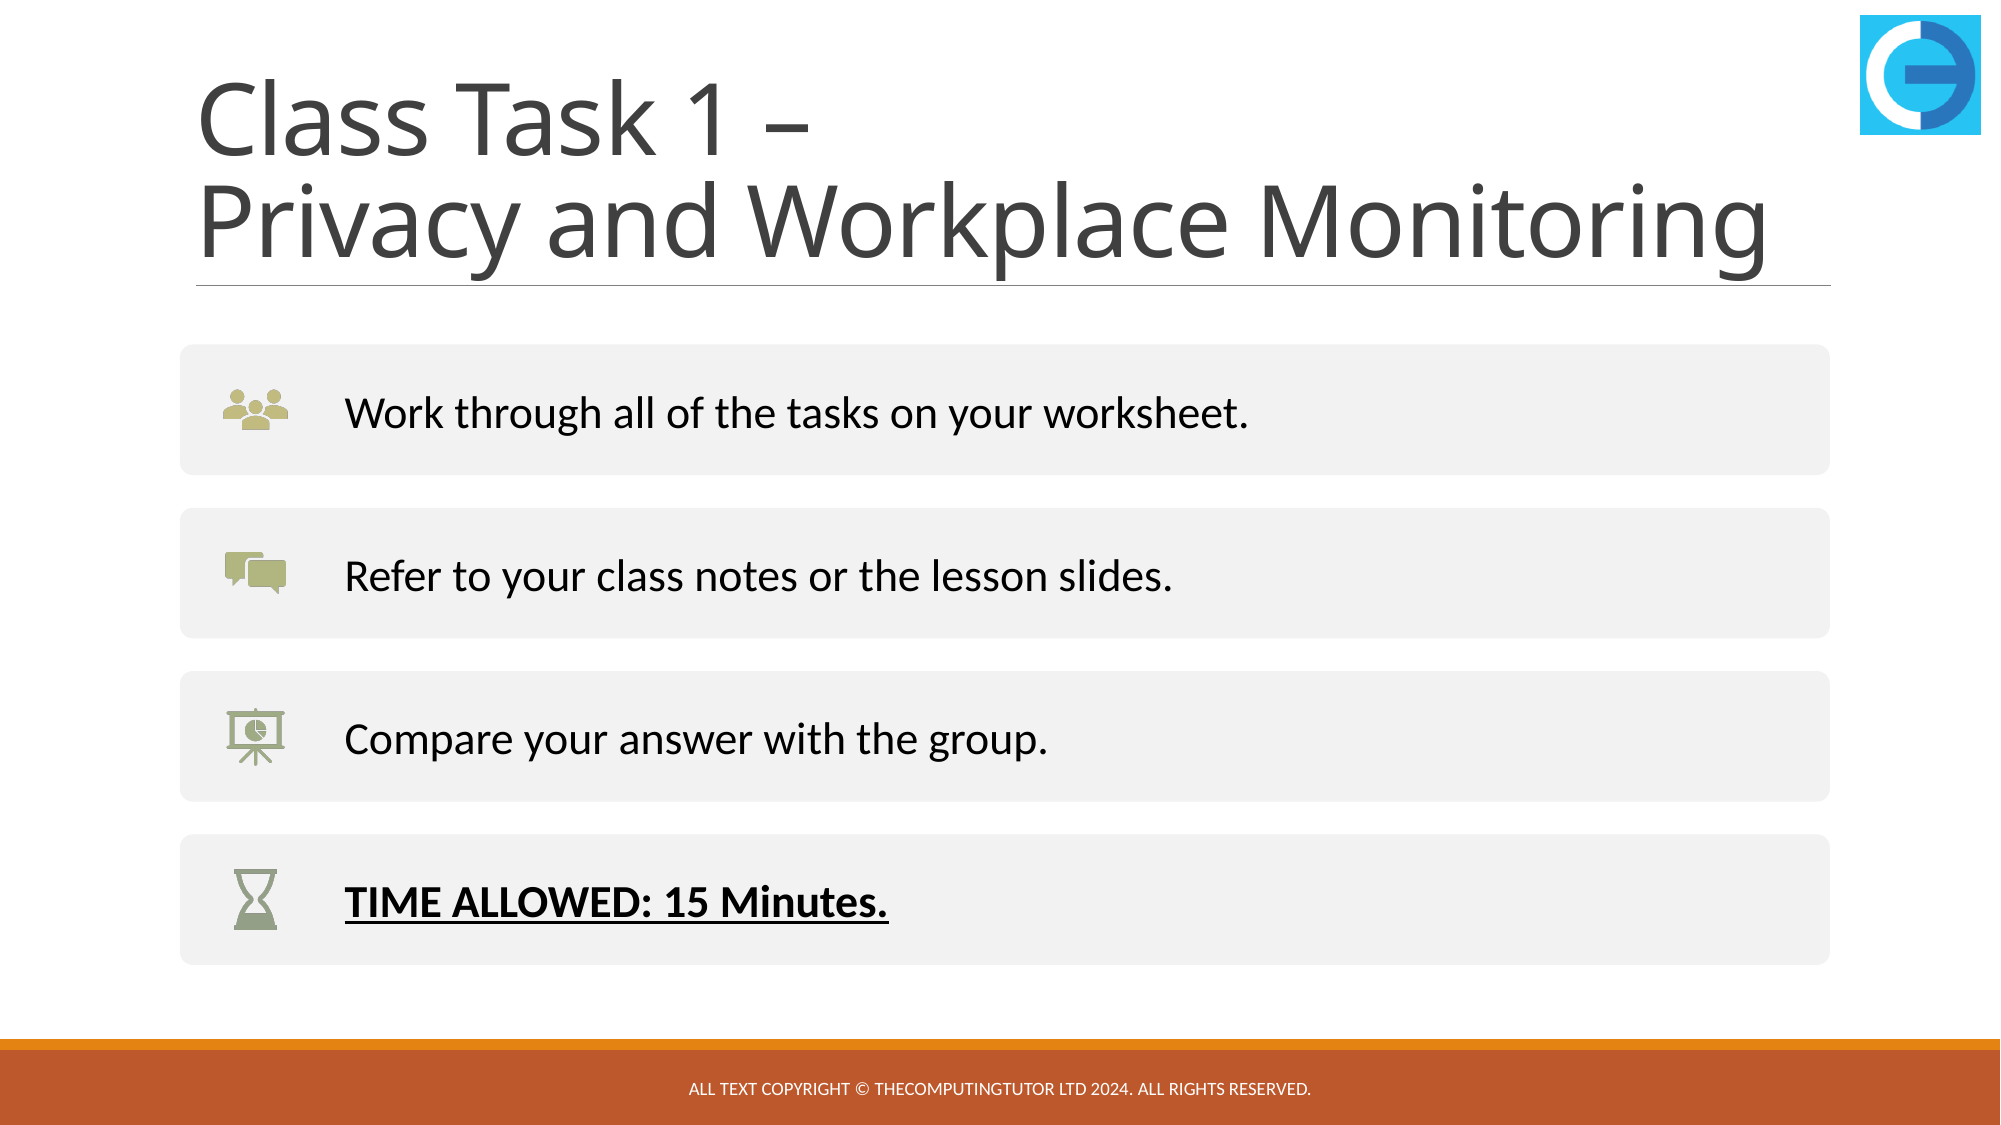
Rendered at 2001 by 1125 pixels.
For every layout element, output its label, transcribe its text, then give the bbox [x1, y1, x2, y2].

title Class Task 1 – Privacy and Workplace Monitoring [180, 47, 1830, 285]
footer All text copyright © TheComputingTutor Ltd 2024. All rights Reserved. [604, 1059, 1396, 1120]
picture [1860, 15, 1981, 135]
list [179, 343, 1831, 966]
